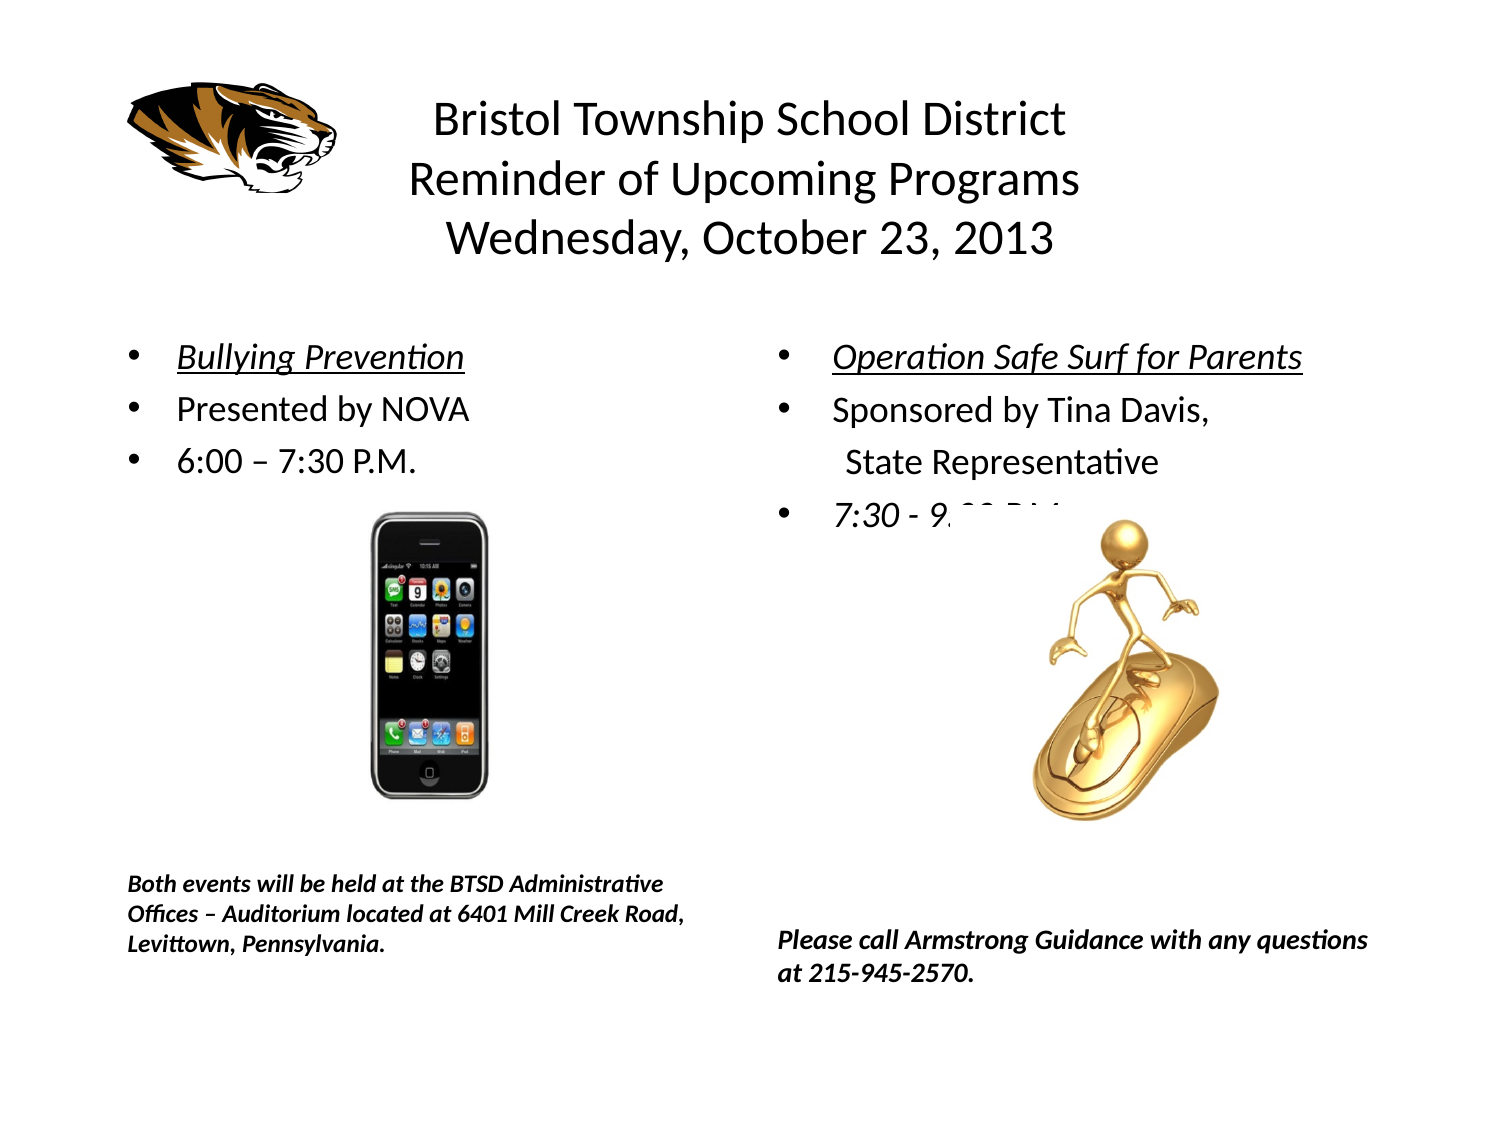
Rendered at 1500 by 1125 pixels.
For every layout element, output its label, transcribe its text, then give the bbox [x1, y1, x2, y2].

picture [312, 505, 547, 806]
list Bullying Prevention Presented by NOVA 6:00 – 7:30 P.M. Both events will be held at the BTSD Administrative Offices – Auditorium located at 6401 Mill Creek Road, Levittown, Pennsylvania. [112, 324, 738, 1000]
picture [949, 505, 1288, 844]
title Bristol Township School District Reminder of Upcoming Programs Wednesday, October 23, 2013 [112, 62, 1388, 288]
list Operation Safe Surf for Parents Sponsored by Tina Davis, State Representative 7:30 - 9:00 P.M. Please call Armstrong Guidance with any questions at 215-945-2570. [762, 324, 1388, 1000]
picture [124, 80, 338, 194]
